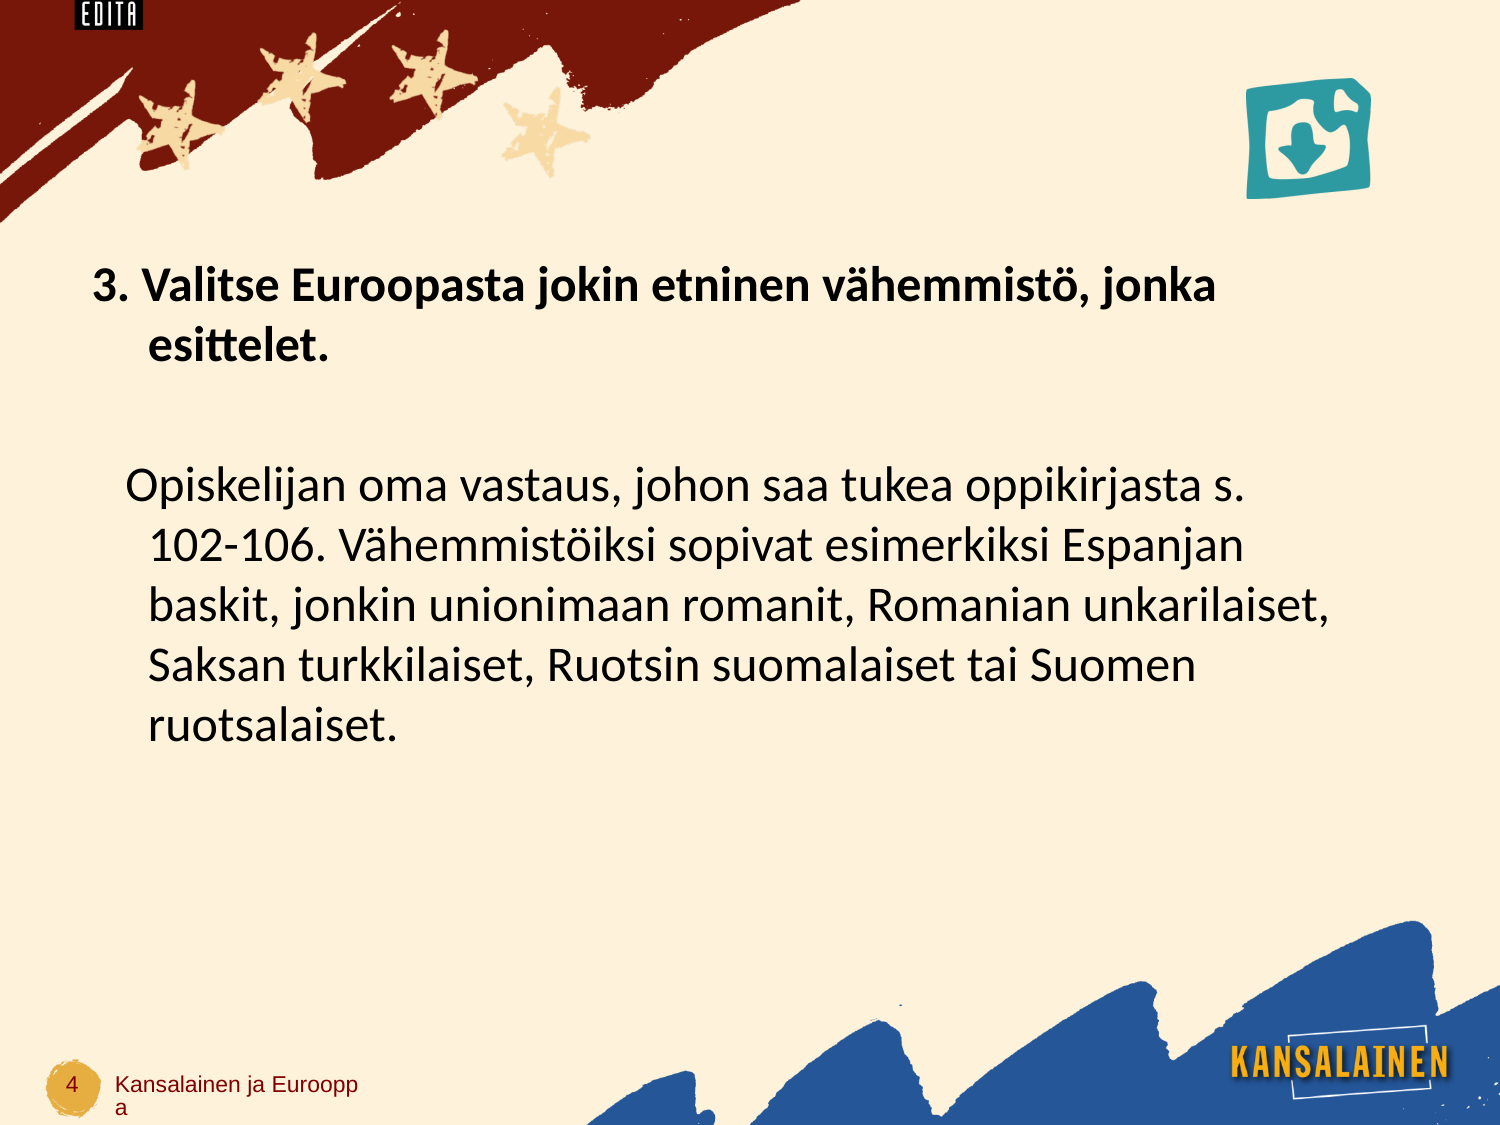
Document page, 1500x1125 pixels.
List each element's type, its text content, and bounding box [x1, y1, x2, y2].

footer Kansalainen ja Eurooppa [99, 1062, 376, 1125]
picture [0, 0, 1500, 1125]
list 3. Valitse Euroopasta jokin etninen vähemmistö, jonka esittelet. Opiskelijan oma vastaus, johon saa tukea oppikirjasta s. 102-106. Vähemmistöiksi sopivat esimerkiksi Espanjan baskit, jonkin unionimaan romanit, Romanian unkarilaiset, Saksan turkkilaiset, Ruotsin suomalaiset tai Suomen ruotsalaiset. [76, 243, 1351, 1088]
slide_number 4 [37, 1062, 99, 1125]
